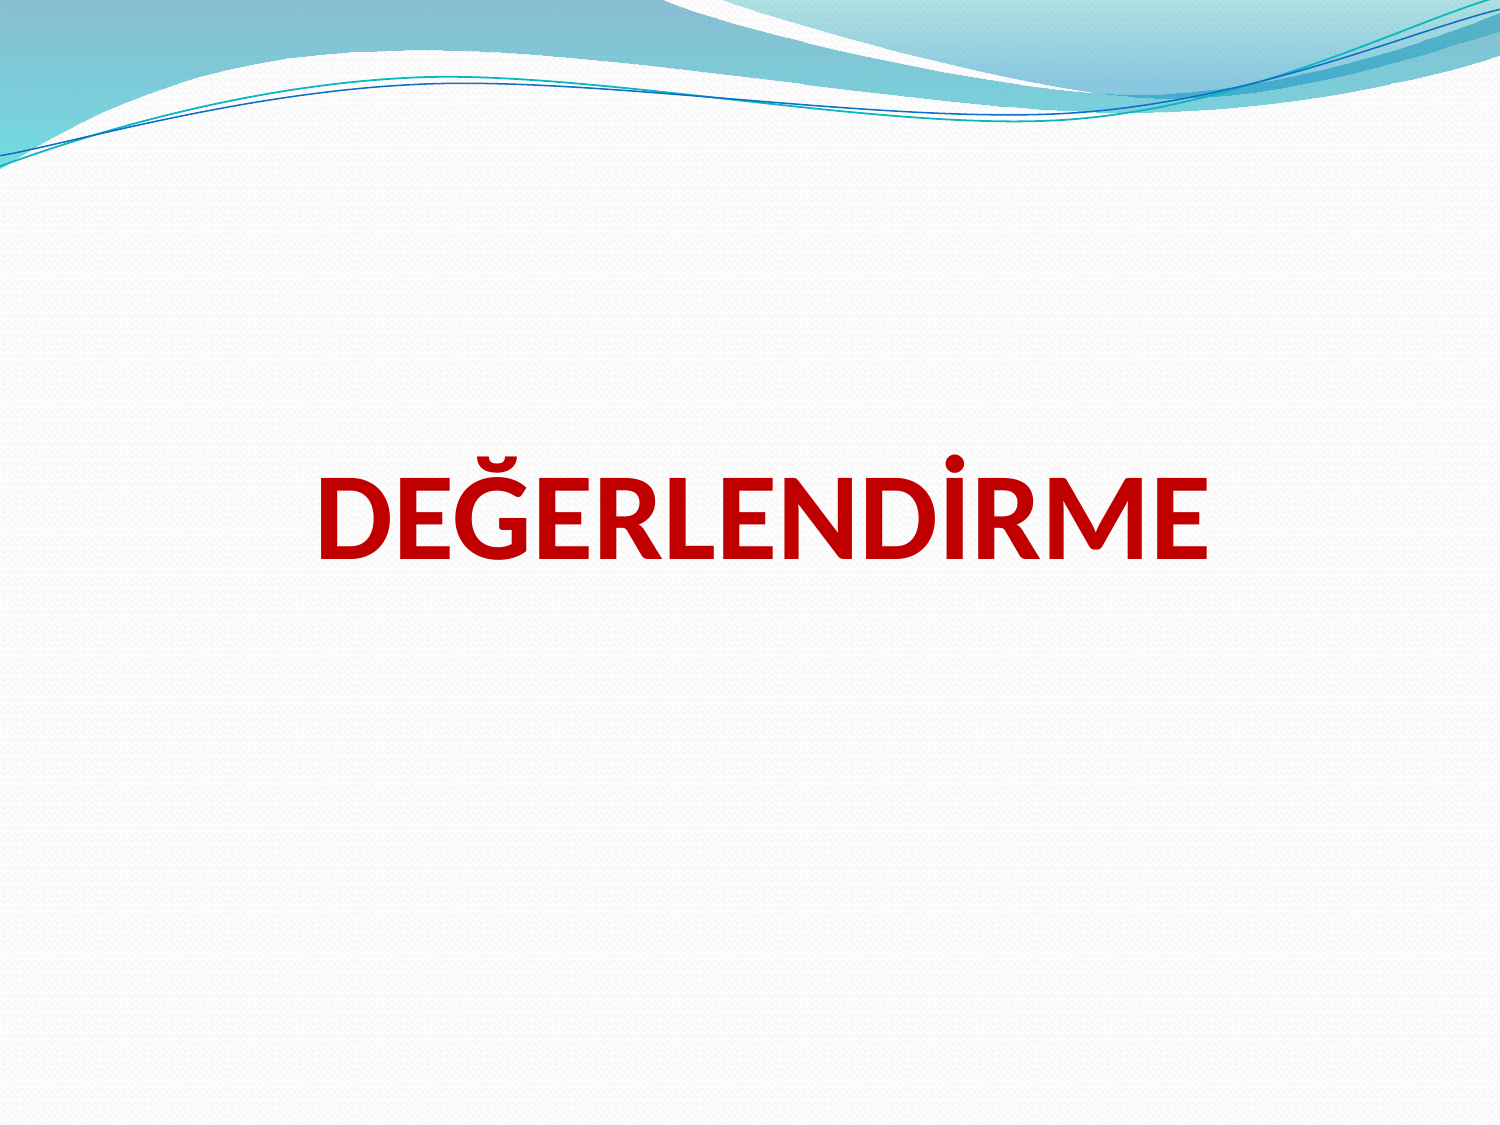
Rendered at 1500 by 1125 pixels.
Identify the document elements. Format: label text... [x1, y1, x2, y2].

title DEĞERLENDİRME [88, 397, 1439, 585]
